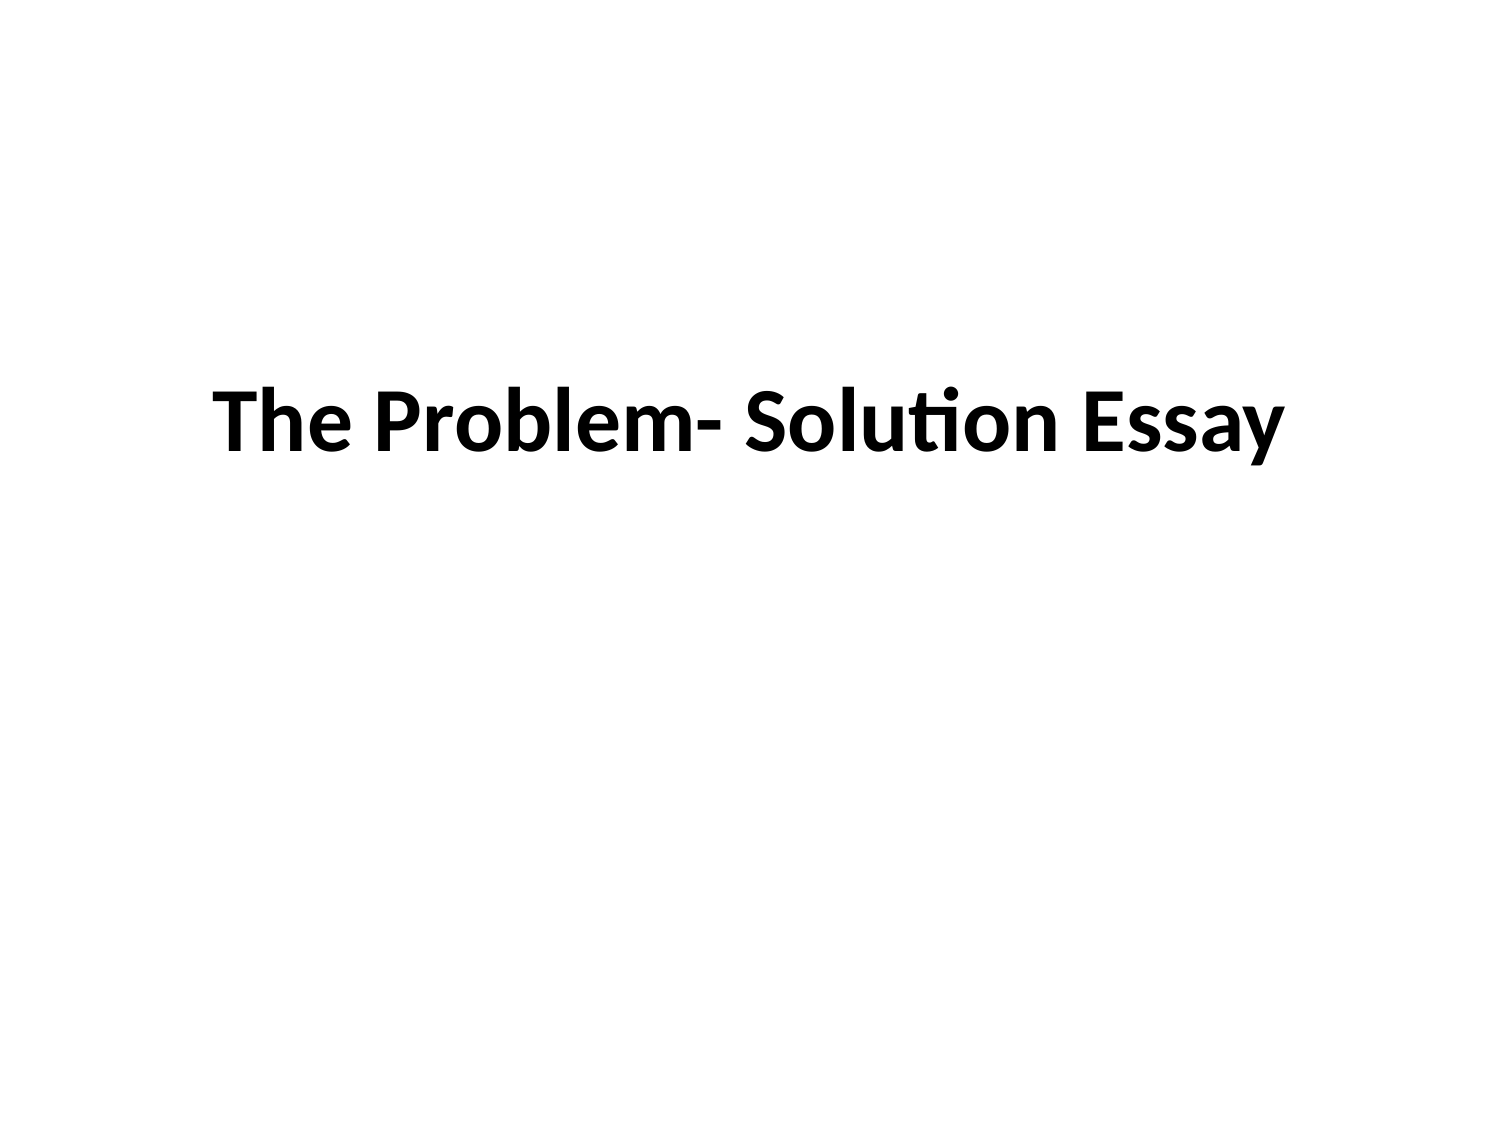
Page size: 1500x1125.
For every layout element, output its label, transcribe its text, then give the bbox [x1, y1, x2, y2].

title The Problem- Solution Essay [112, 349, 1388, 591]
